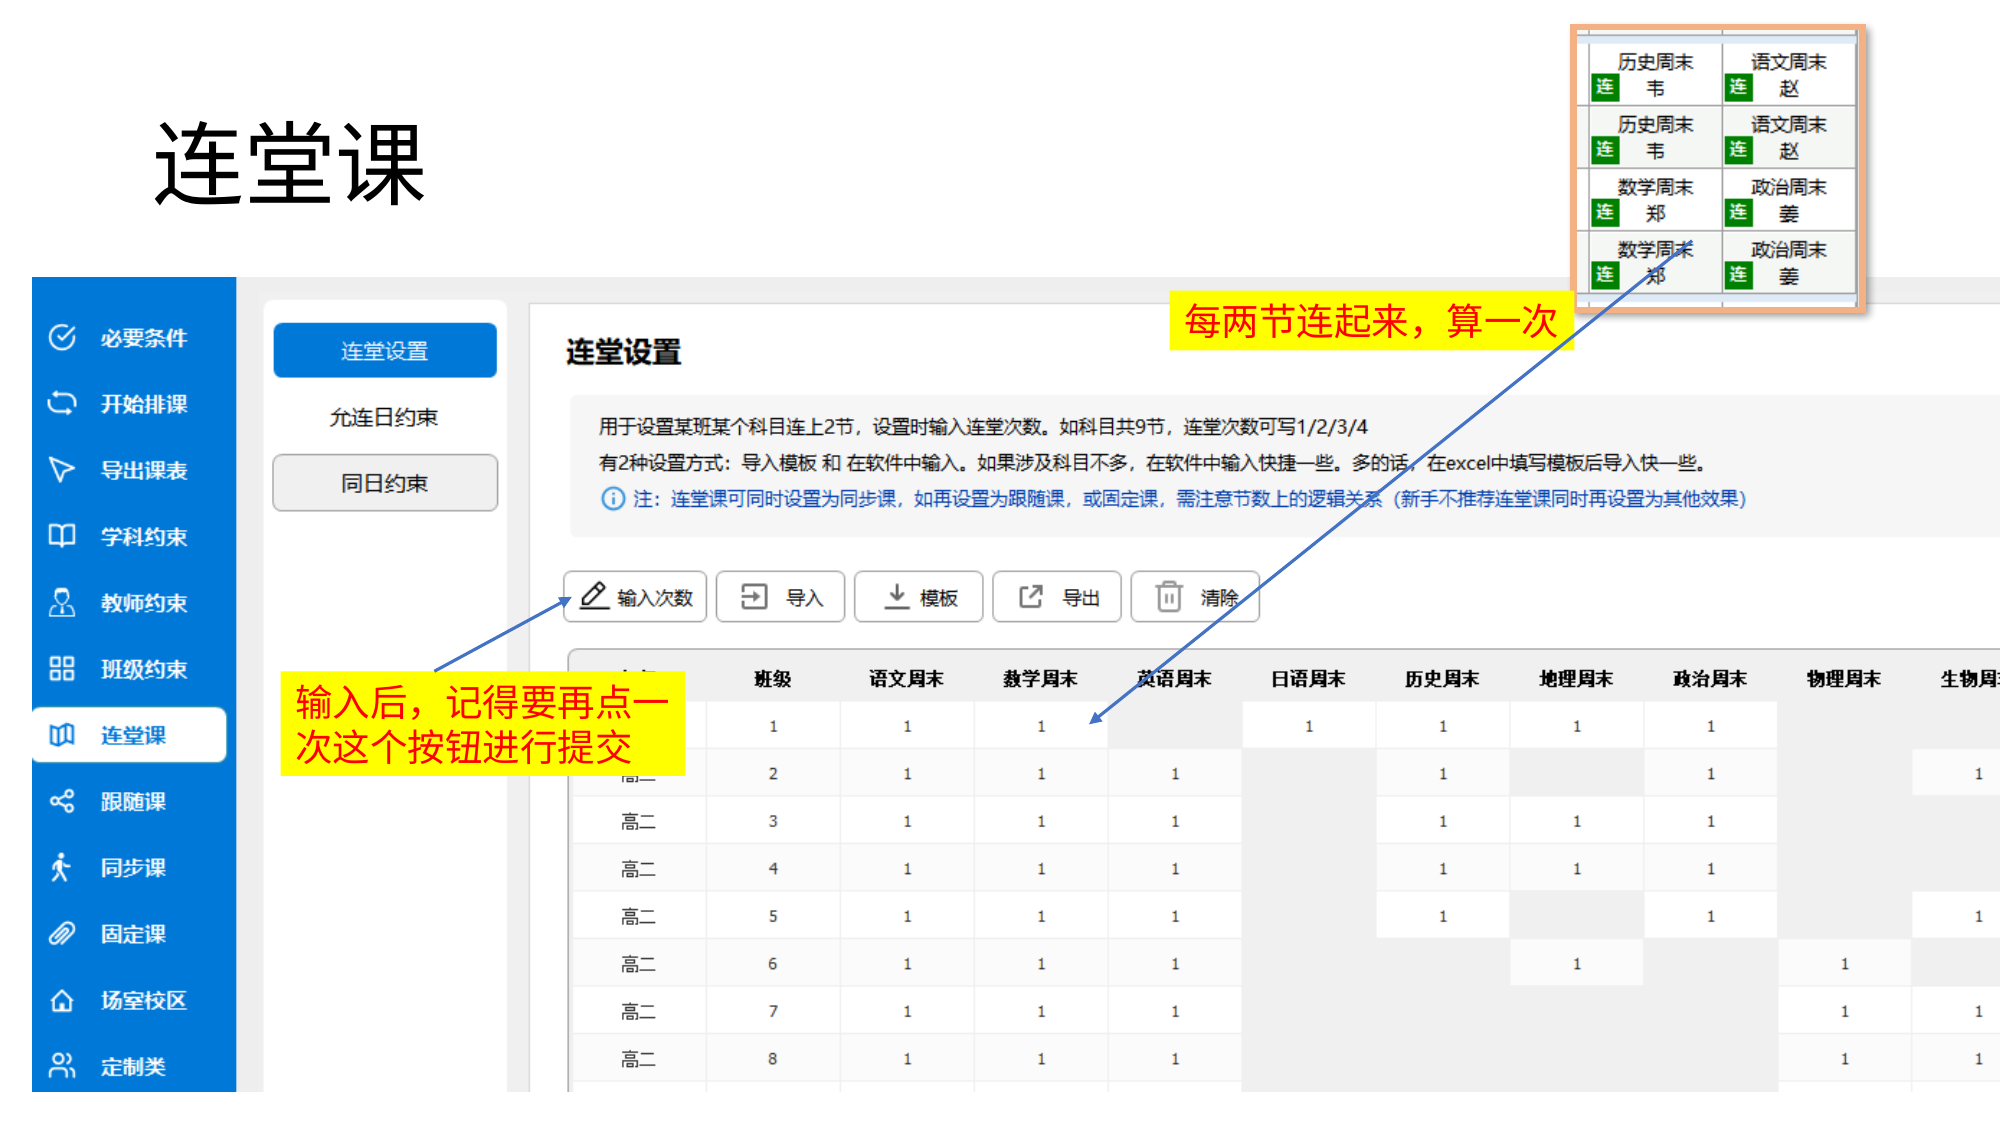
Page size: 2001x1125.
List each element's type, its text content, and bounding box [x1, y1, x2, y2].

picture [32, 30, 2000, 1092]
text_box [1089, 240, 1693, 725]
title 连堂课 [137, 59, 863, 277]
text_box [434, 596, 572, 672]
